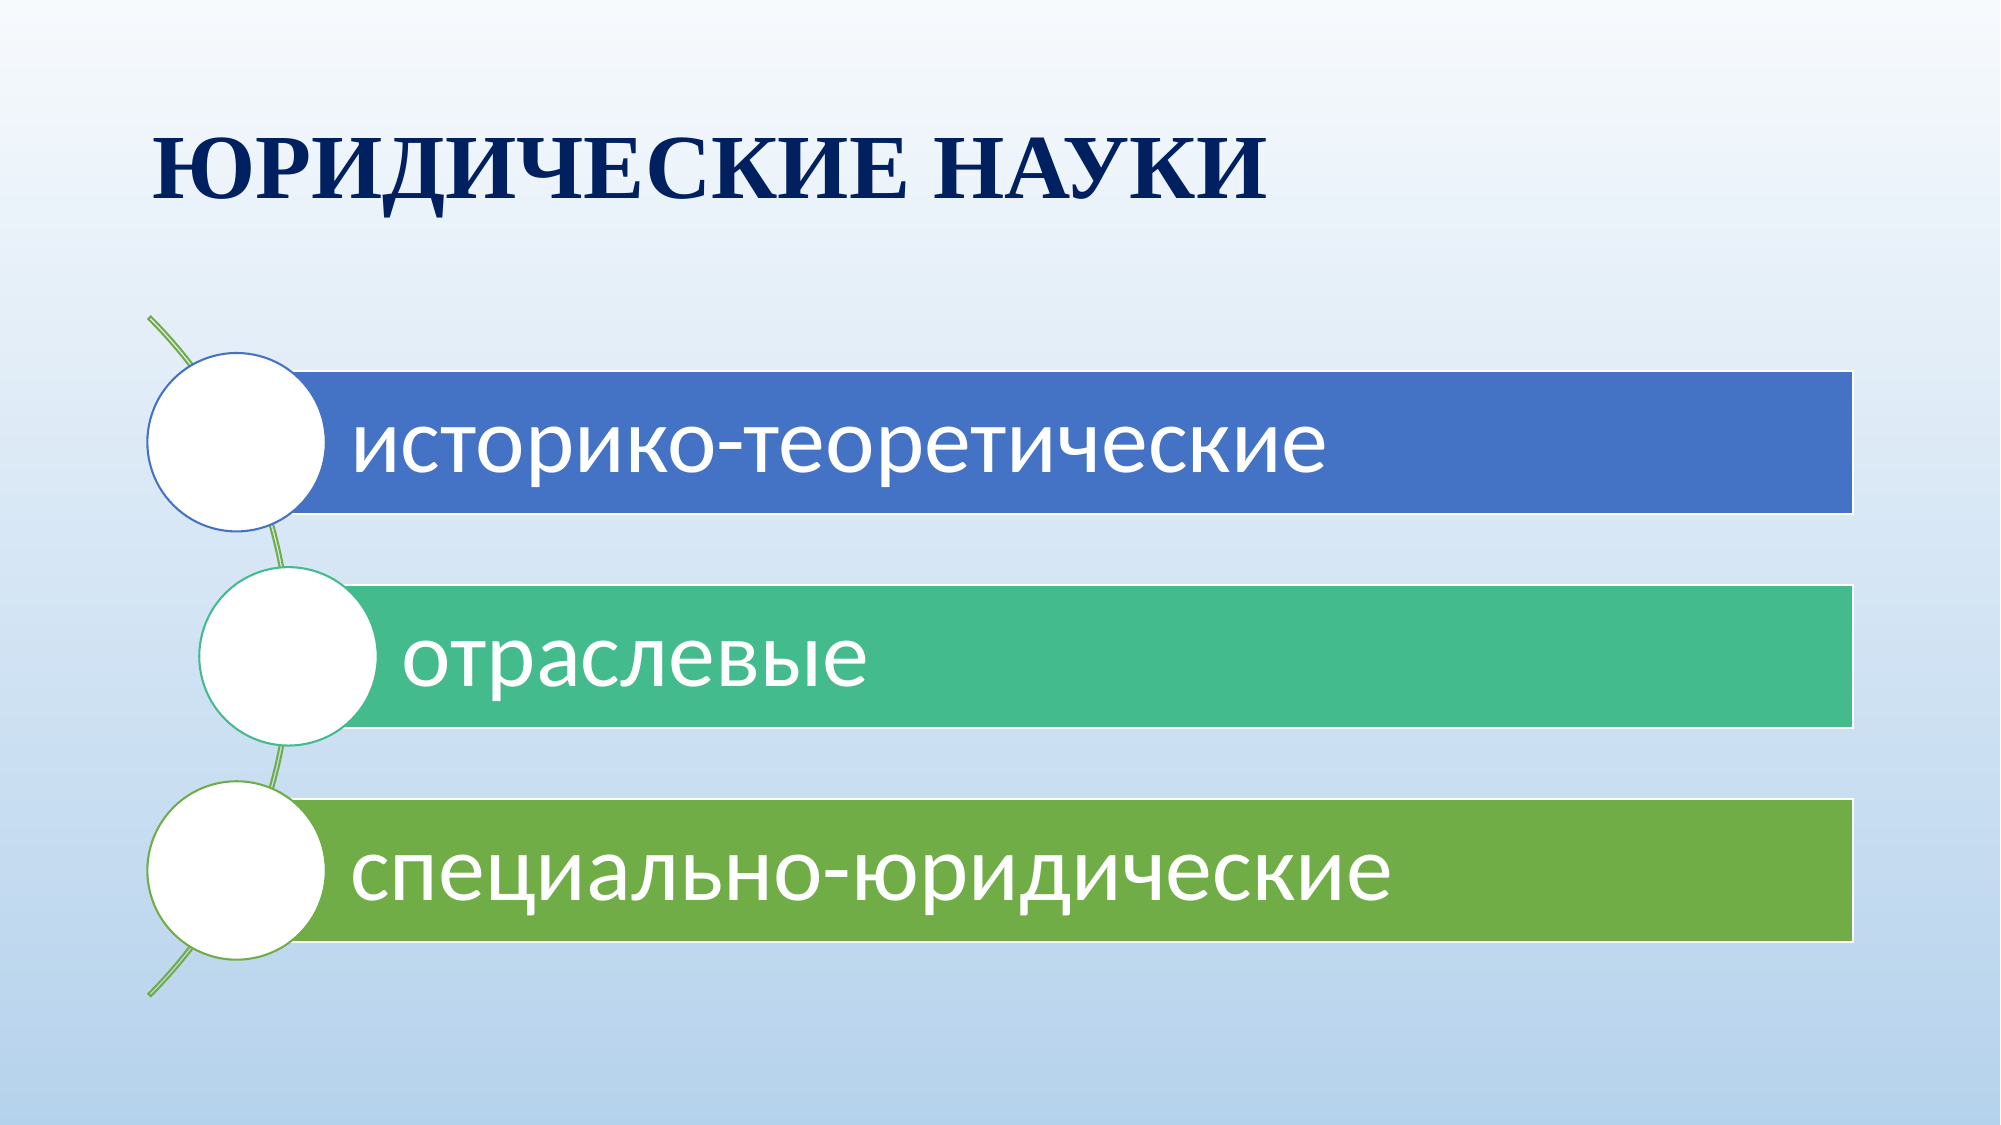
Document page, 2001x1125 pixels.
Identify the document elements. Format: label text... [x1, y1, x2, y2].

title ЮРИДИЧЕСКИЕ НАУКИ [137, 59, 1863, 278]
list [137, 299, 1863, 1014]
